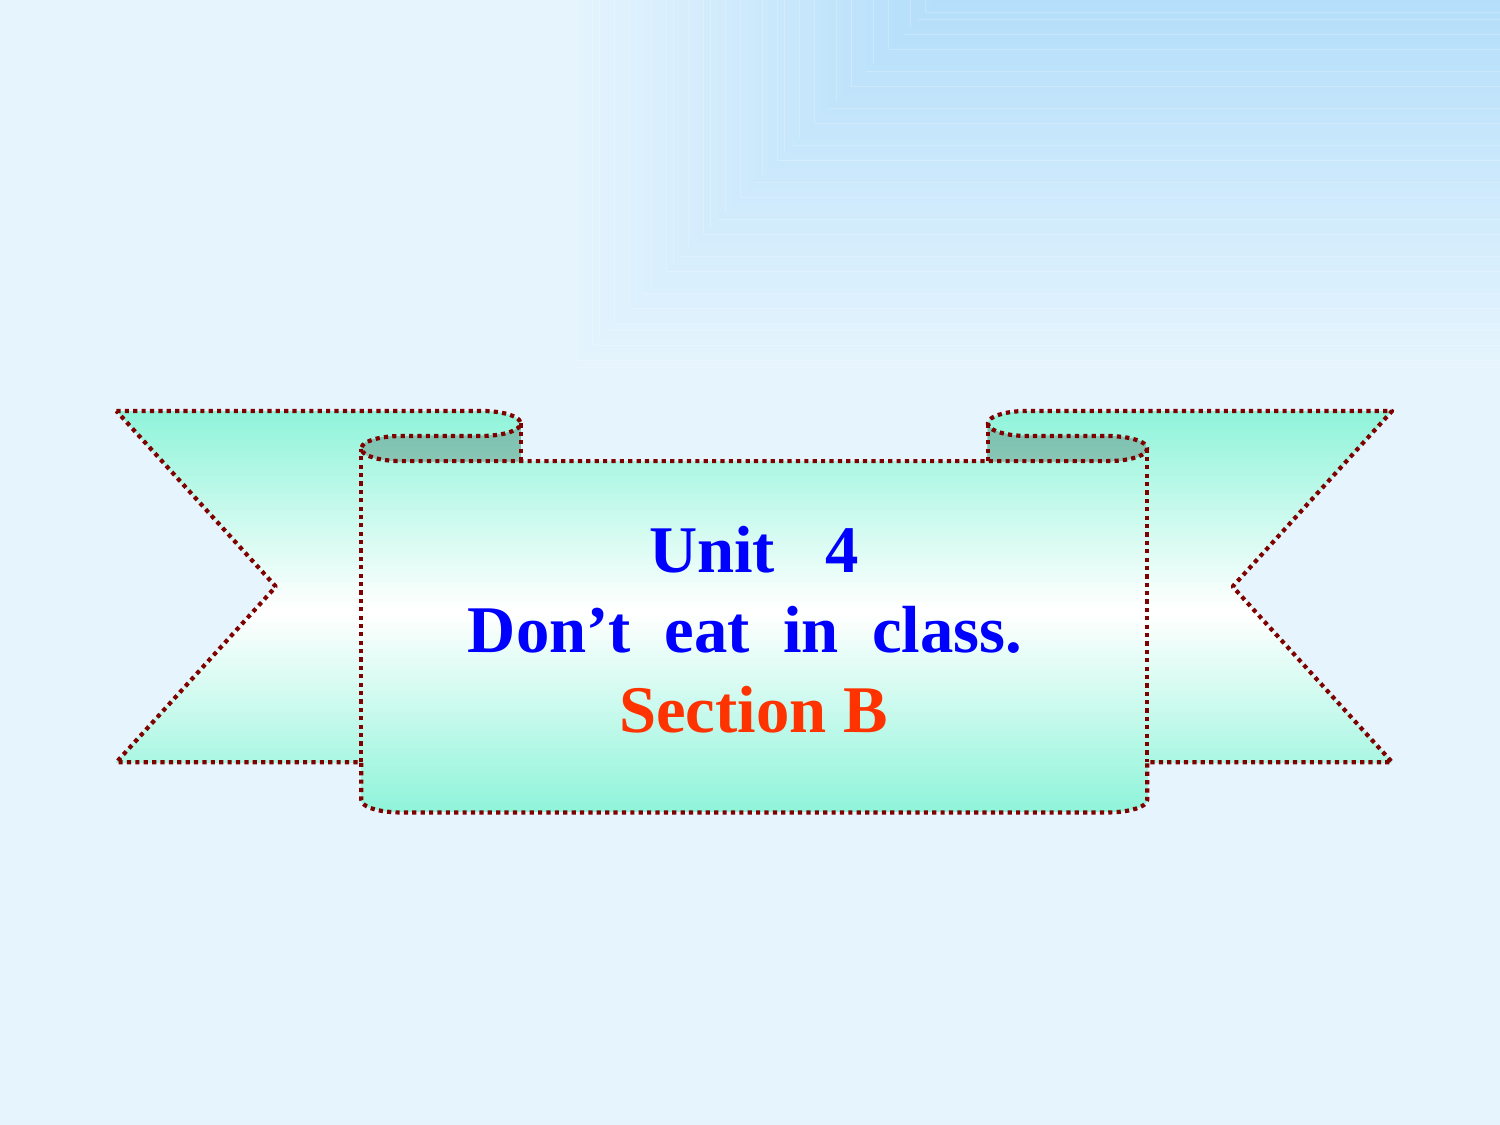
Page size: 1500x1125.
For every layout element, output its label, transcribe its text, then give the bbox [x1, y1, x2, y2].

text_box Unit 4 Don’t eat in class. Section B [391, 498, 1117, 753]
text_box [116, 410, 1393, 813]
